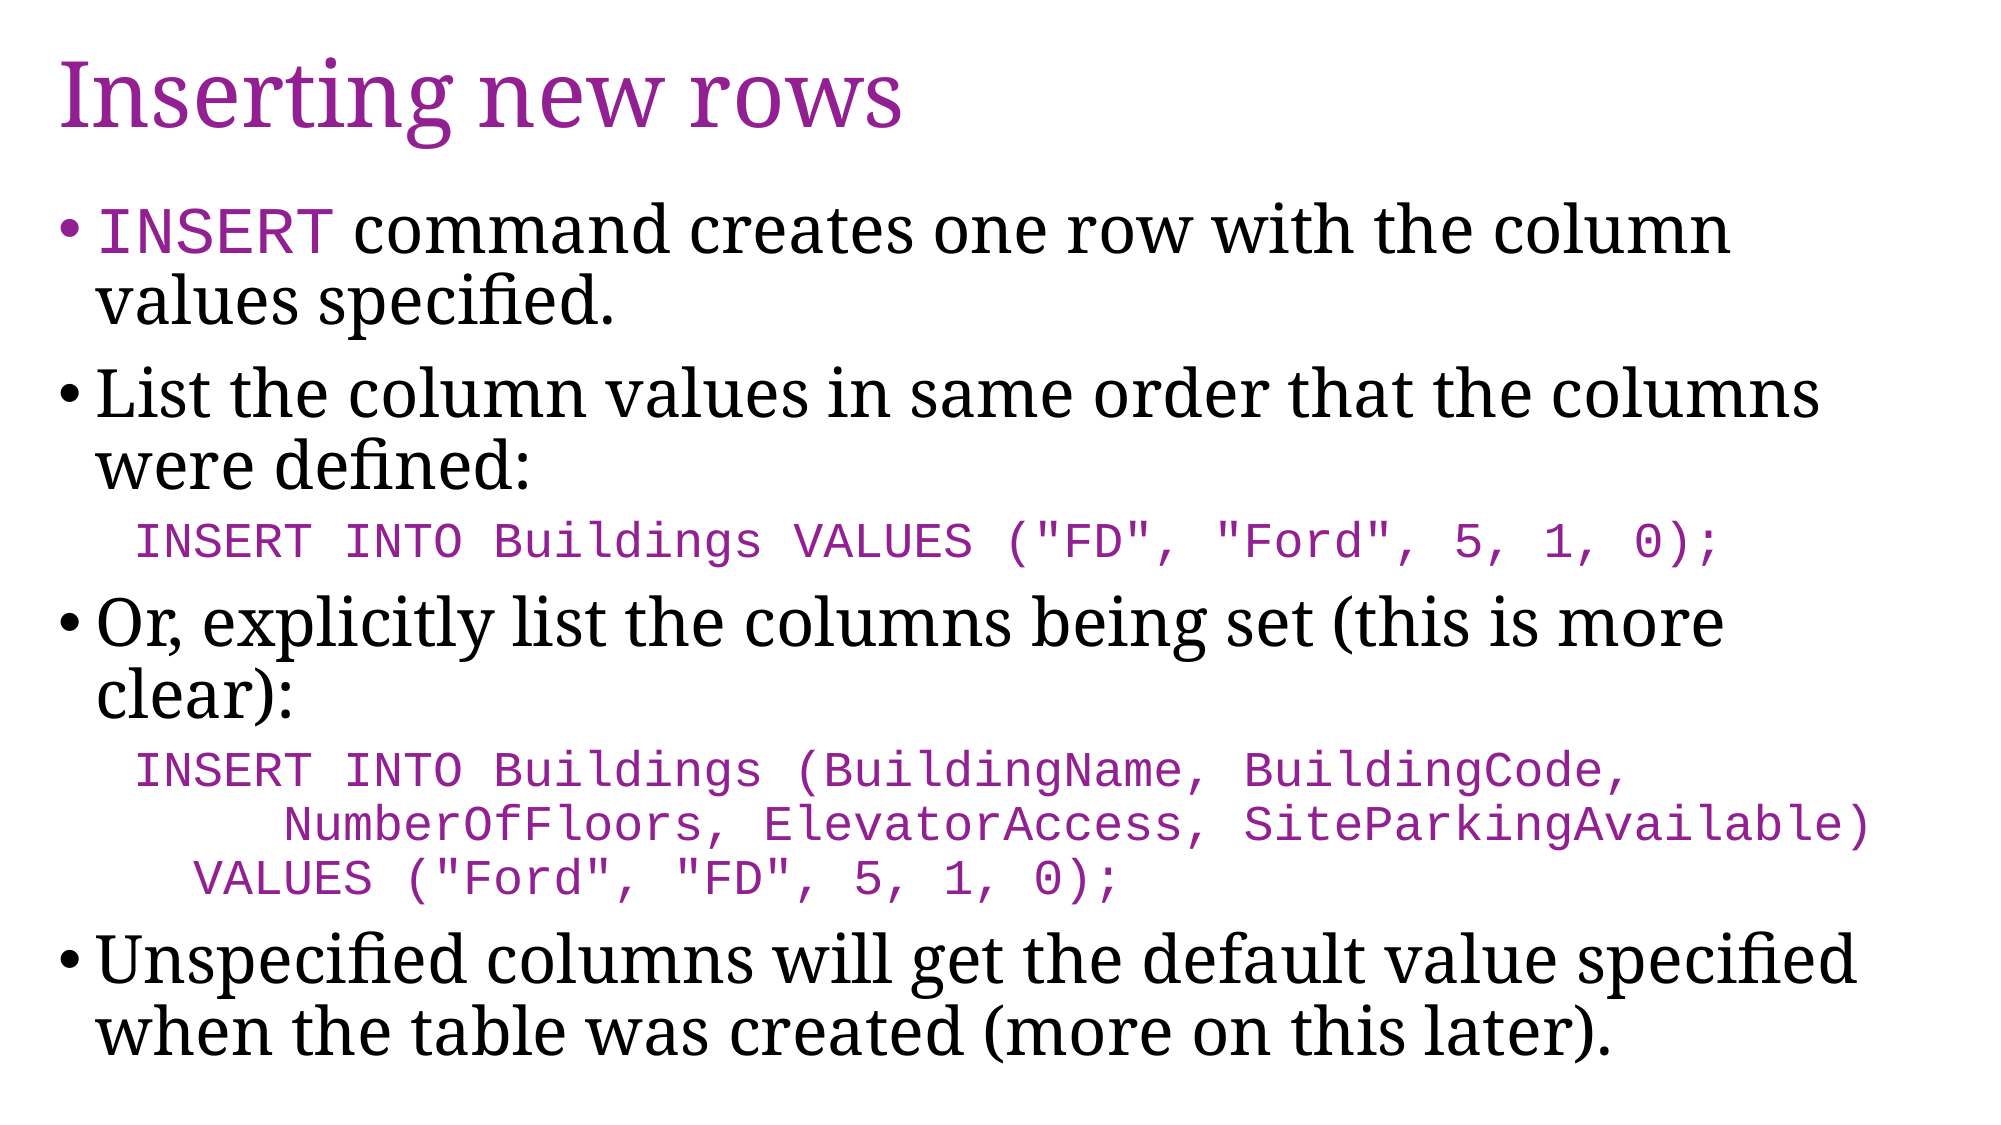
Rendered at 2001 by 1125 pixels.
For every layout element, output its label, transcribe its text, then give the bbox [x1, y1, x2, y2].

title Inserting new rows [43, 25, 1953, 171]
list INSERT command creates one row with the column values specified. List the column values in same order that the columns were defined: INSERT INTO Buildings VALUES ("FD", "Ford", 5, 1, 0); Or, explicitly list the columns being set (this is more clear): INSERT INTO Buildings (BuildingName, BuildingCode, NumberOfFloors, ElevatorAccess, SiteParkingAvailable) VALUES ("Ford", "FD", 5, 1, 0); Unspecified columns will get the default value specified when the table was created (more on this later). [43, 188, 1953, 1106]
